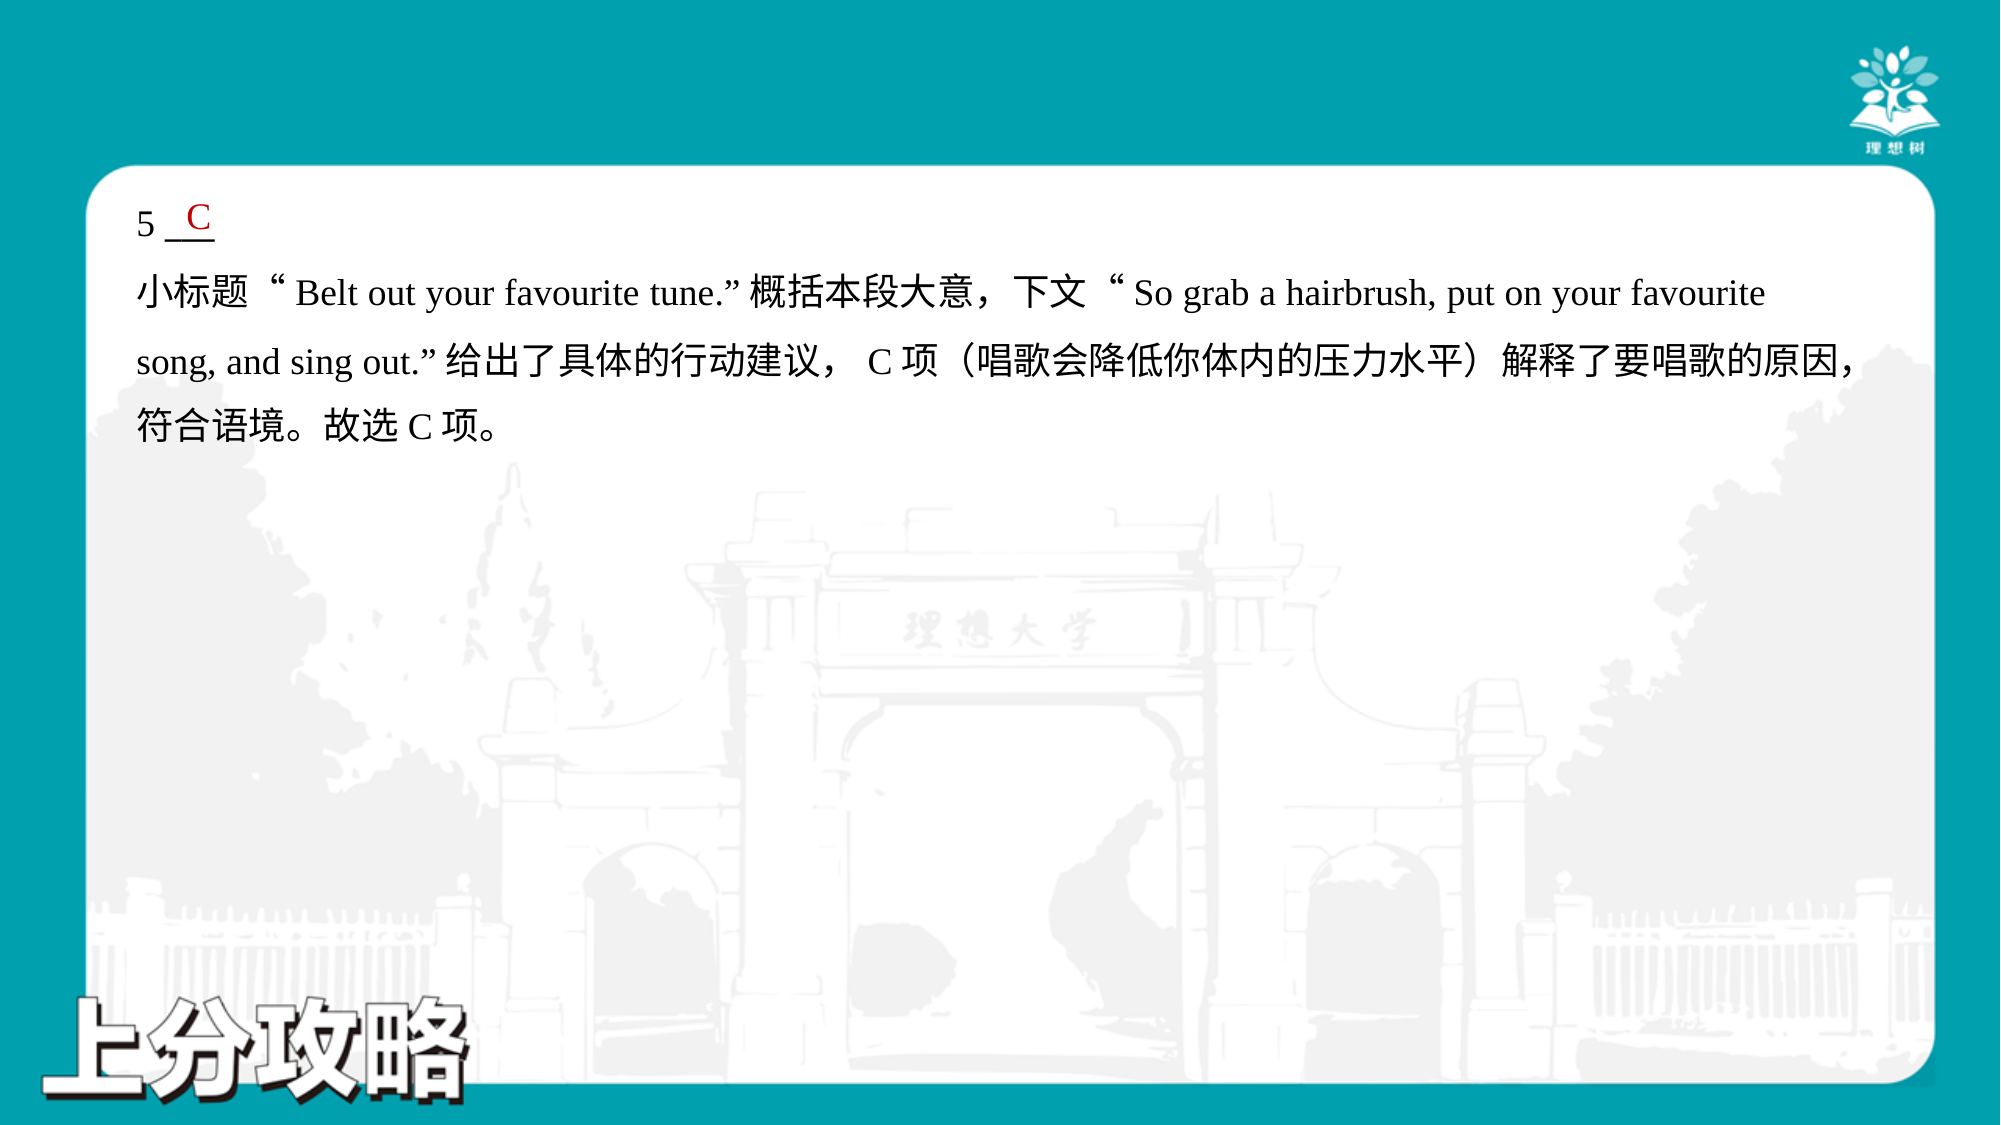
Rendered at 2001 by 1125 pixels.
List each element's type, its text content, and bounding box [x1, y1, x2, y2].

text_box 5 ___ [136, 176, 1865, 237]
text_box C [172, 170, 226, 230]
picture [0, 0, 2000, 1125]
text_box 小标题“Belt out your favourite tune.”概括本段大意，下文“So grab a hairbrush, put on your favourite song, and sing out.”给出了具体的行动建议，C项（唱歌会降低你体内的压力水平）解释了要唱歌的原因， 符合语境。故选C项。 [136, 244, 1865, 441]
